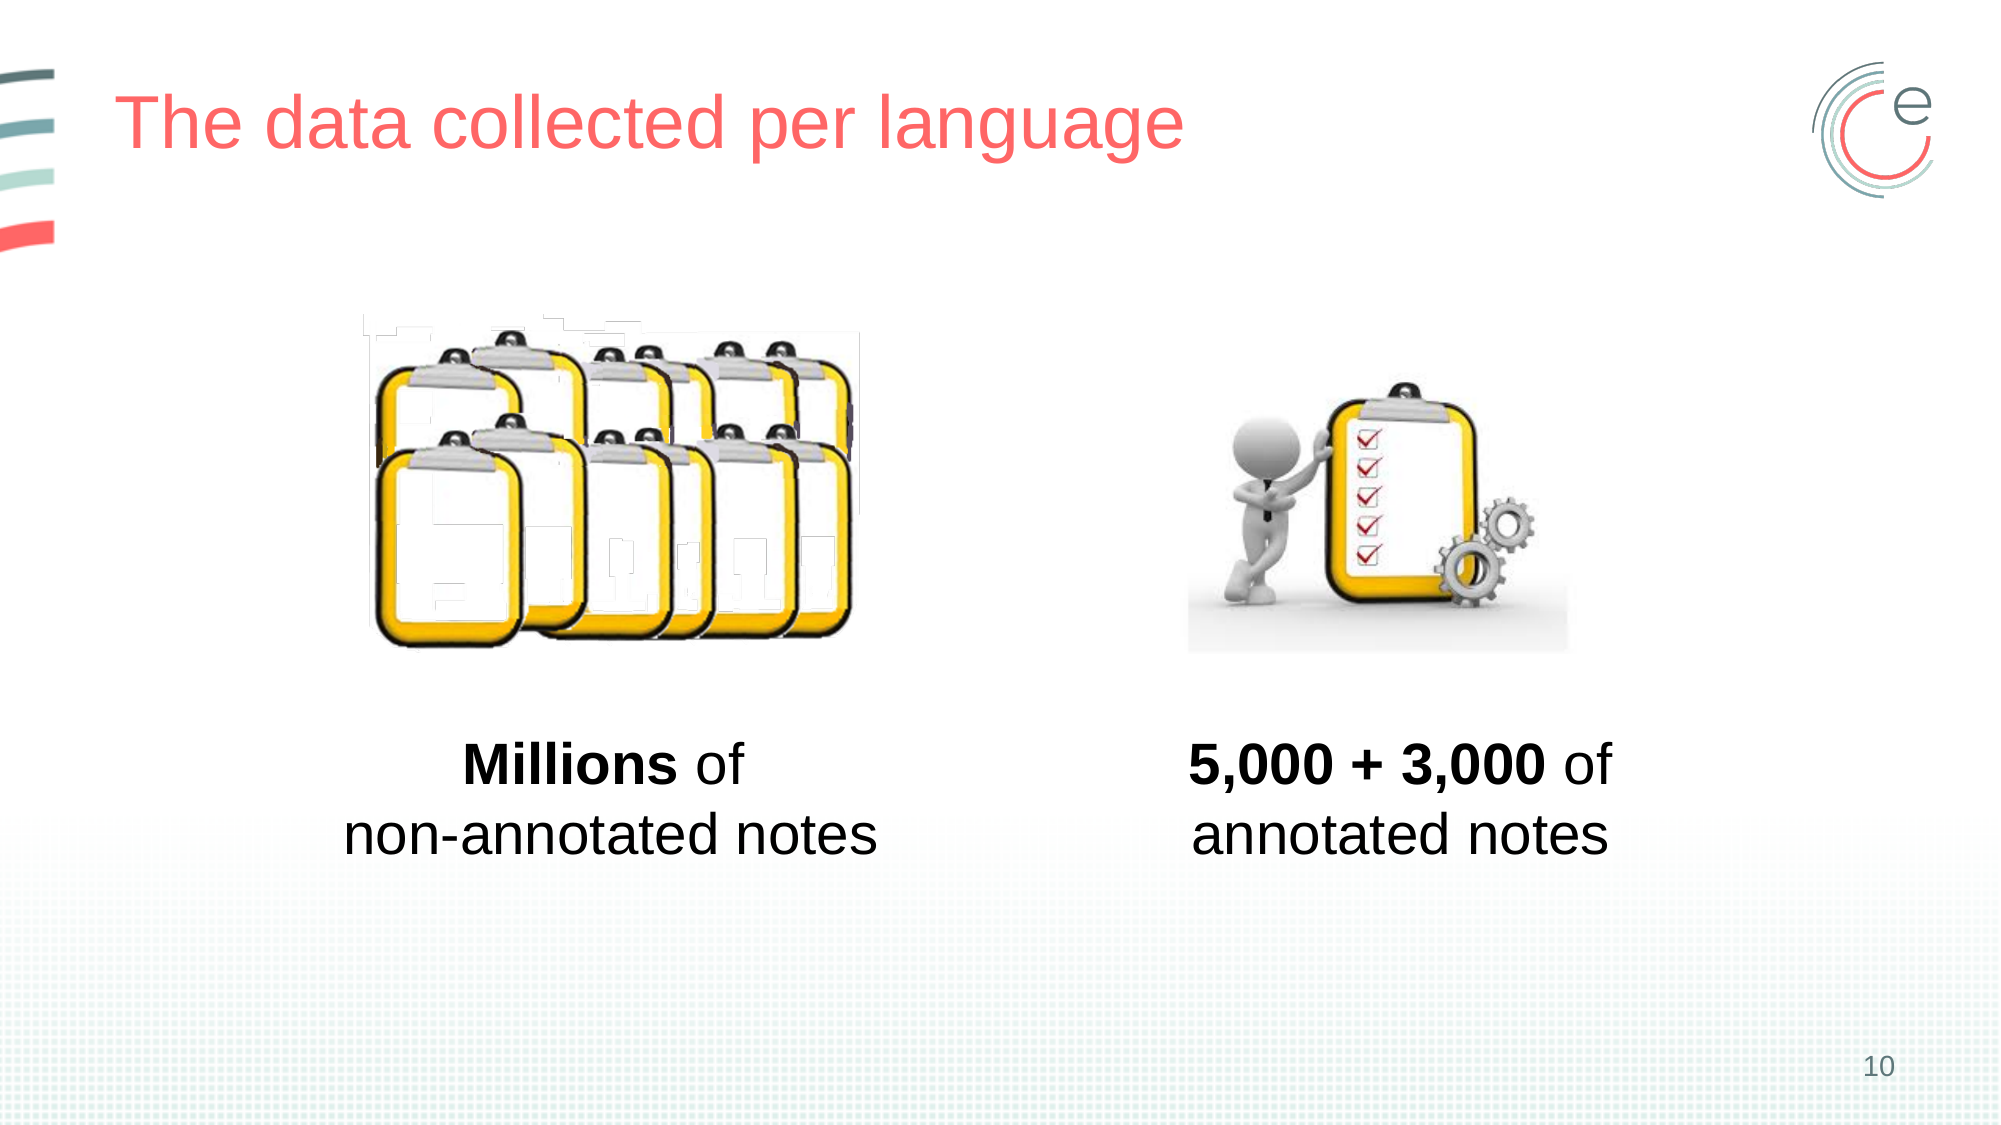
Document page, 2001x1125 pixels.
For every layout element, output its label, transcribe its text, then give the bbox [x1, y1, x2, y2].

title The data collected per language [99, 52, 1900, 197]
picture [0, 0, 2001, 1125]
text_box 5,000 + 3,000 of annotated notes [1107, 718, 1694, 874]
text_box Millions of non-annotated notes [318, 718, 905, 874]
